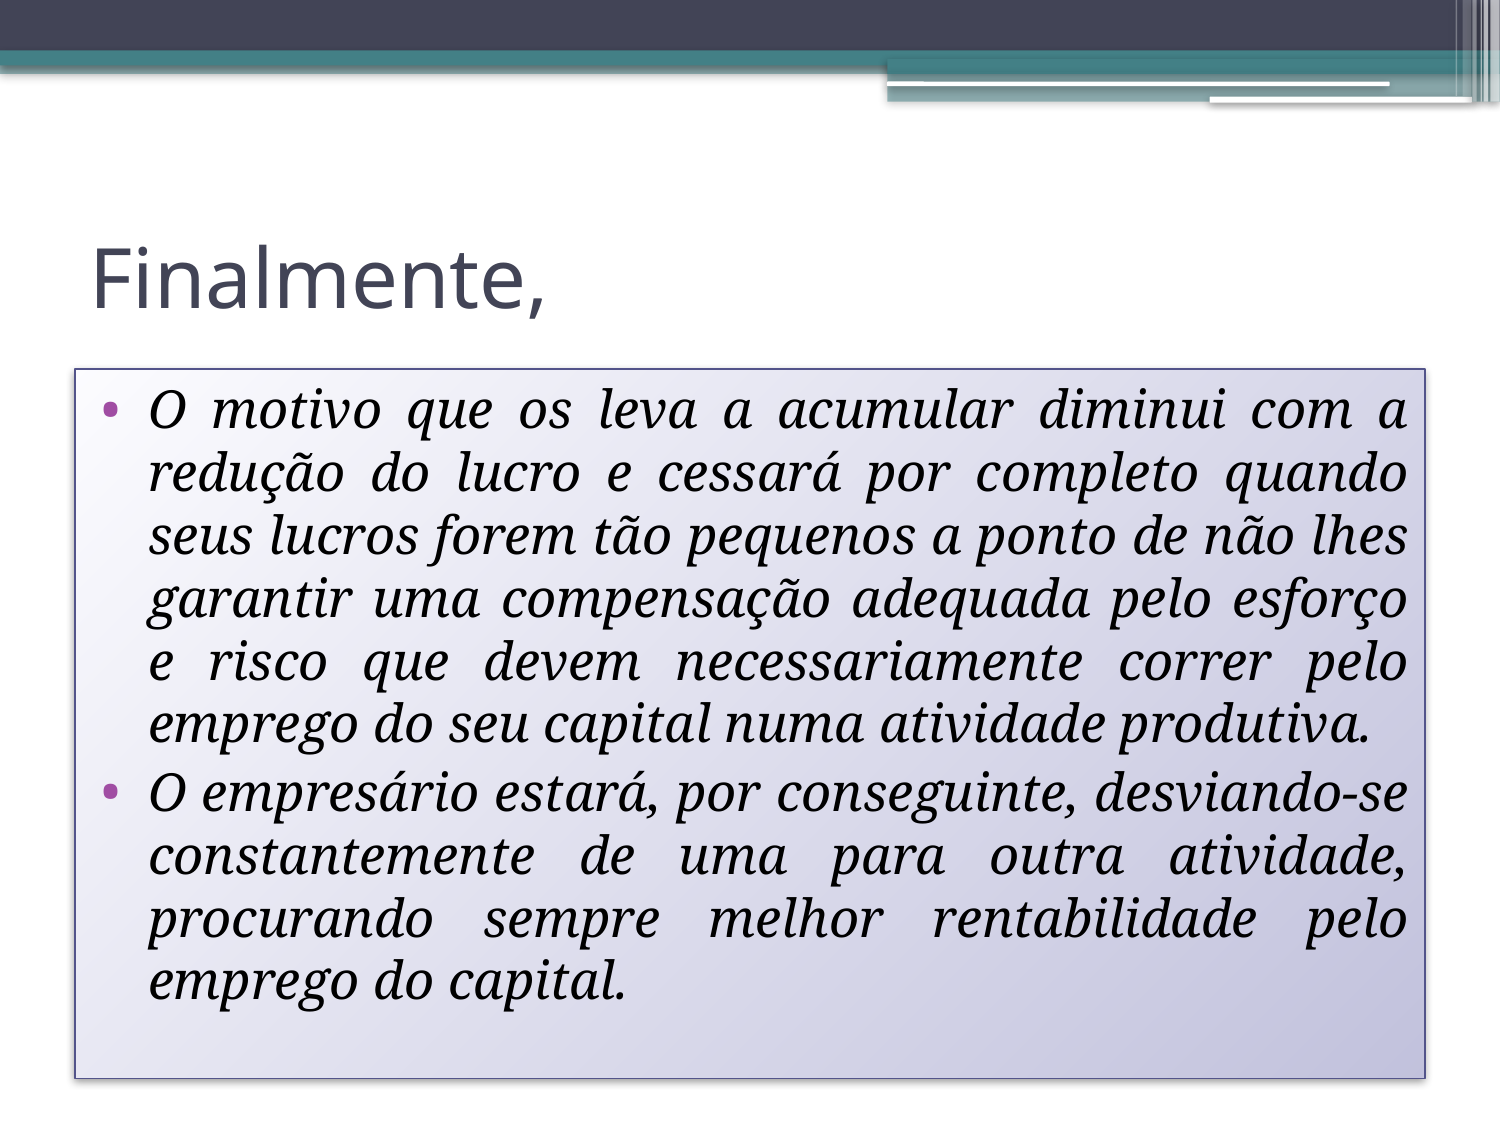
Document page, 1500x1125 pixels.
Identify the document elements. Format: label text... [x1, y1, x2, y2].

list O motivo que os leva a acumular diminui com a redução do lucro e cessará por completo quando seus lucros forem tão pequenos a ponto de não lhes garantir uma compensação adequada pelo esforço e risco que devem necessariamente correr pelo emprego do seu capital numa atividade produtiva. O empresário estará, por conseguinte, desviando-se constantemente de uma para outra atividade, procurando sempre melhor rentabilidade pelo emprego do capital. [74, 368, 1426, 1079]
title Finalmente, [75, 187, 1425, 363]
